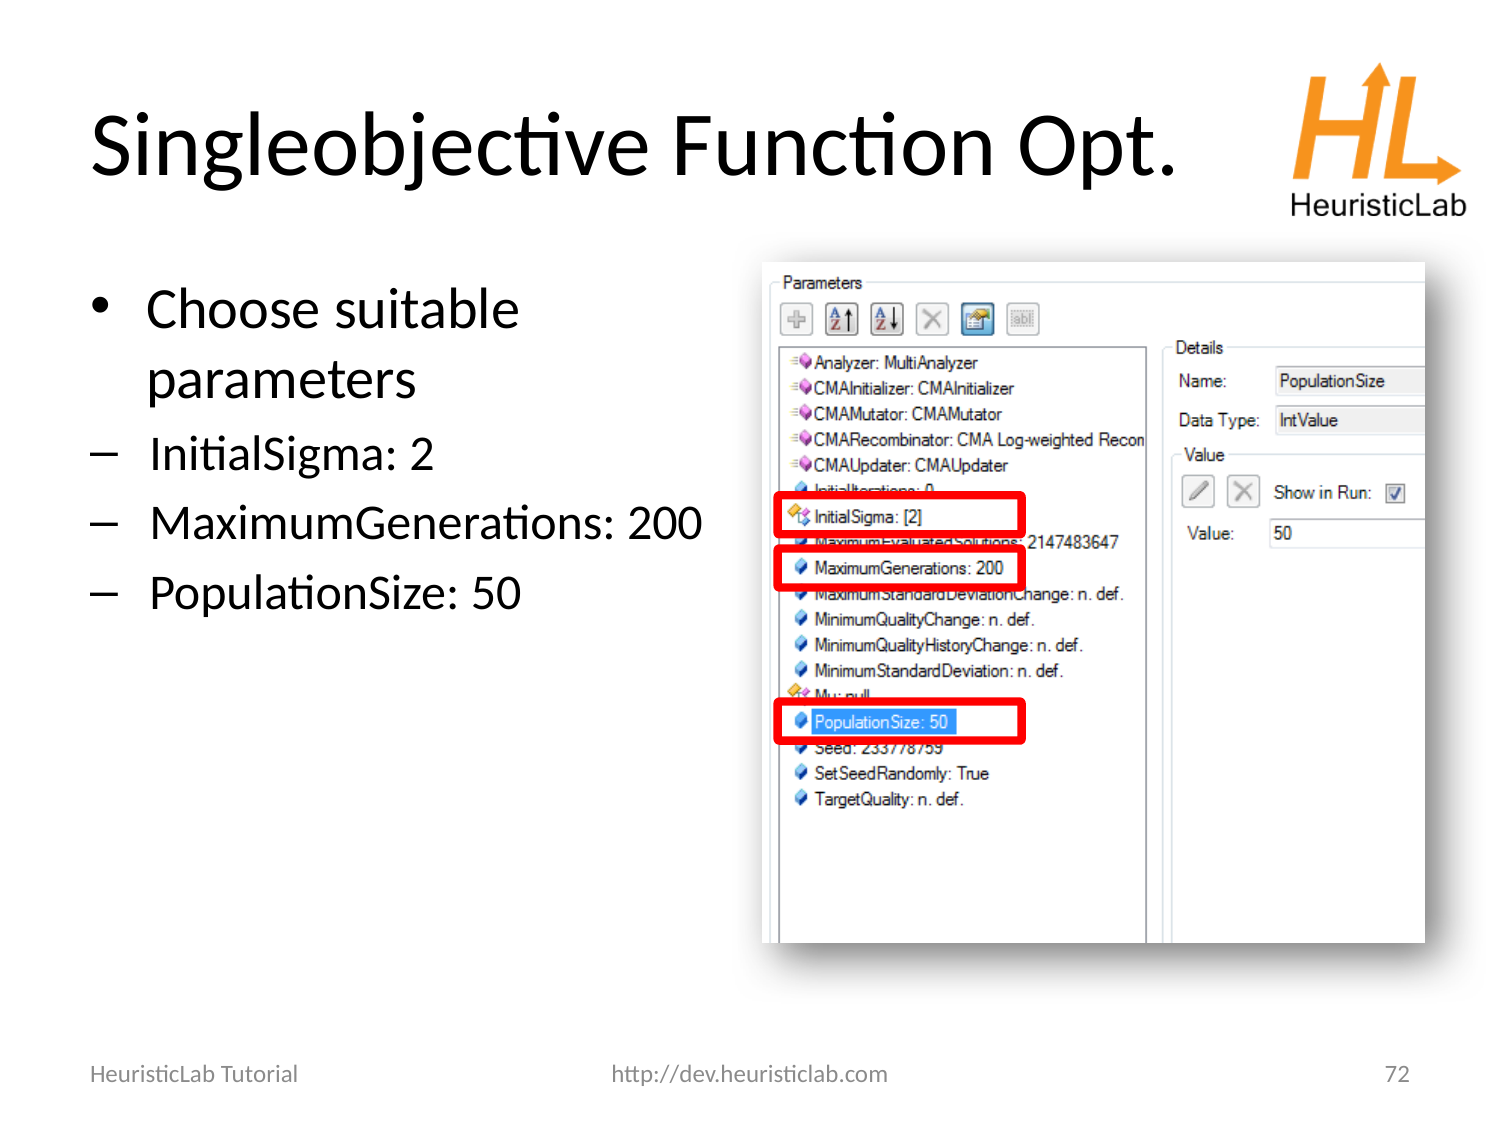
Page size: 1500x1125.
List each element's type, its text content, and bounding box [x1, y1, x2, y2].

slide_number 72 [1074, 1042, 1425, 1103]
title Singleobjective Function Opt. [75, 45, 1282, 233]
picture [1281, 27, 1474, 244]
picture [762, 262, 1426, 944]
slide_number HeuristicLab Tutorial [75, 1042, 425, 1103]
footer http://dev.heuristiclab.com [512, 1042, 988, 1103]
list Choose suitable parameters InitialSigma: 2 MaximumGenerations: 200 PopulationSize: 50 [75, 262, 738, 1005]
